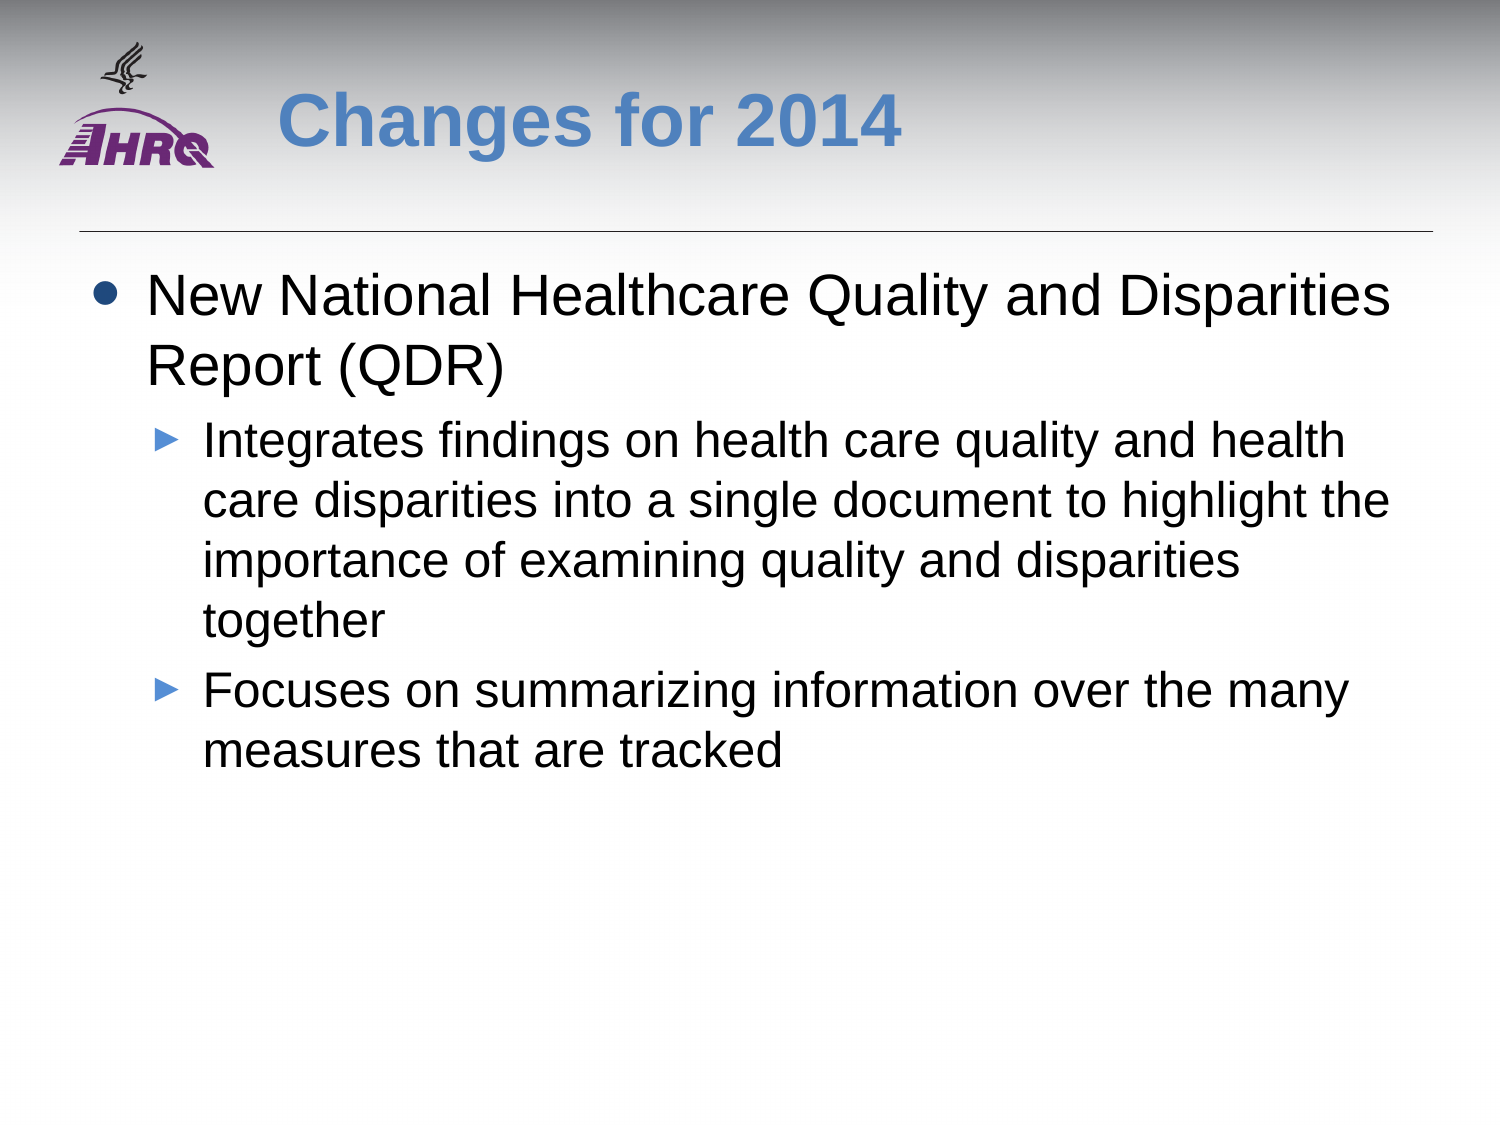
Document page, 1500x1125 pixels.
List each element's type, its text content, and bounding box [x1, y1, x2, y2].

picture [0, 0, 1500, 1125]
title Changes for 2014 [262, 45, 1425, 188]
list New National Healthcare Quality and Disparities Report (QDR) Integrates findings on health care quality and health care disparities into a single document to highlight the importance of examining quality and disparities together Focuses on summarizing information over the many measures that are tracked [75, 249, 1425, 1125]
